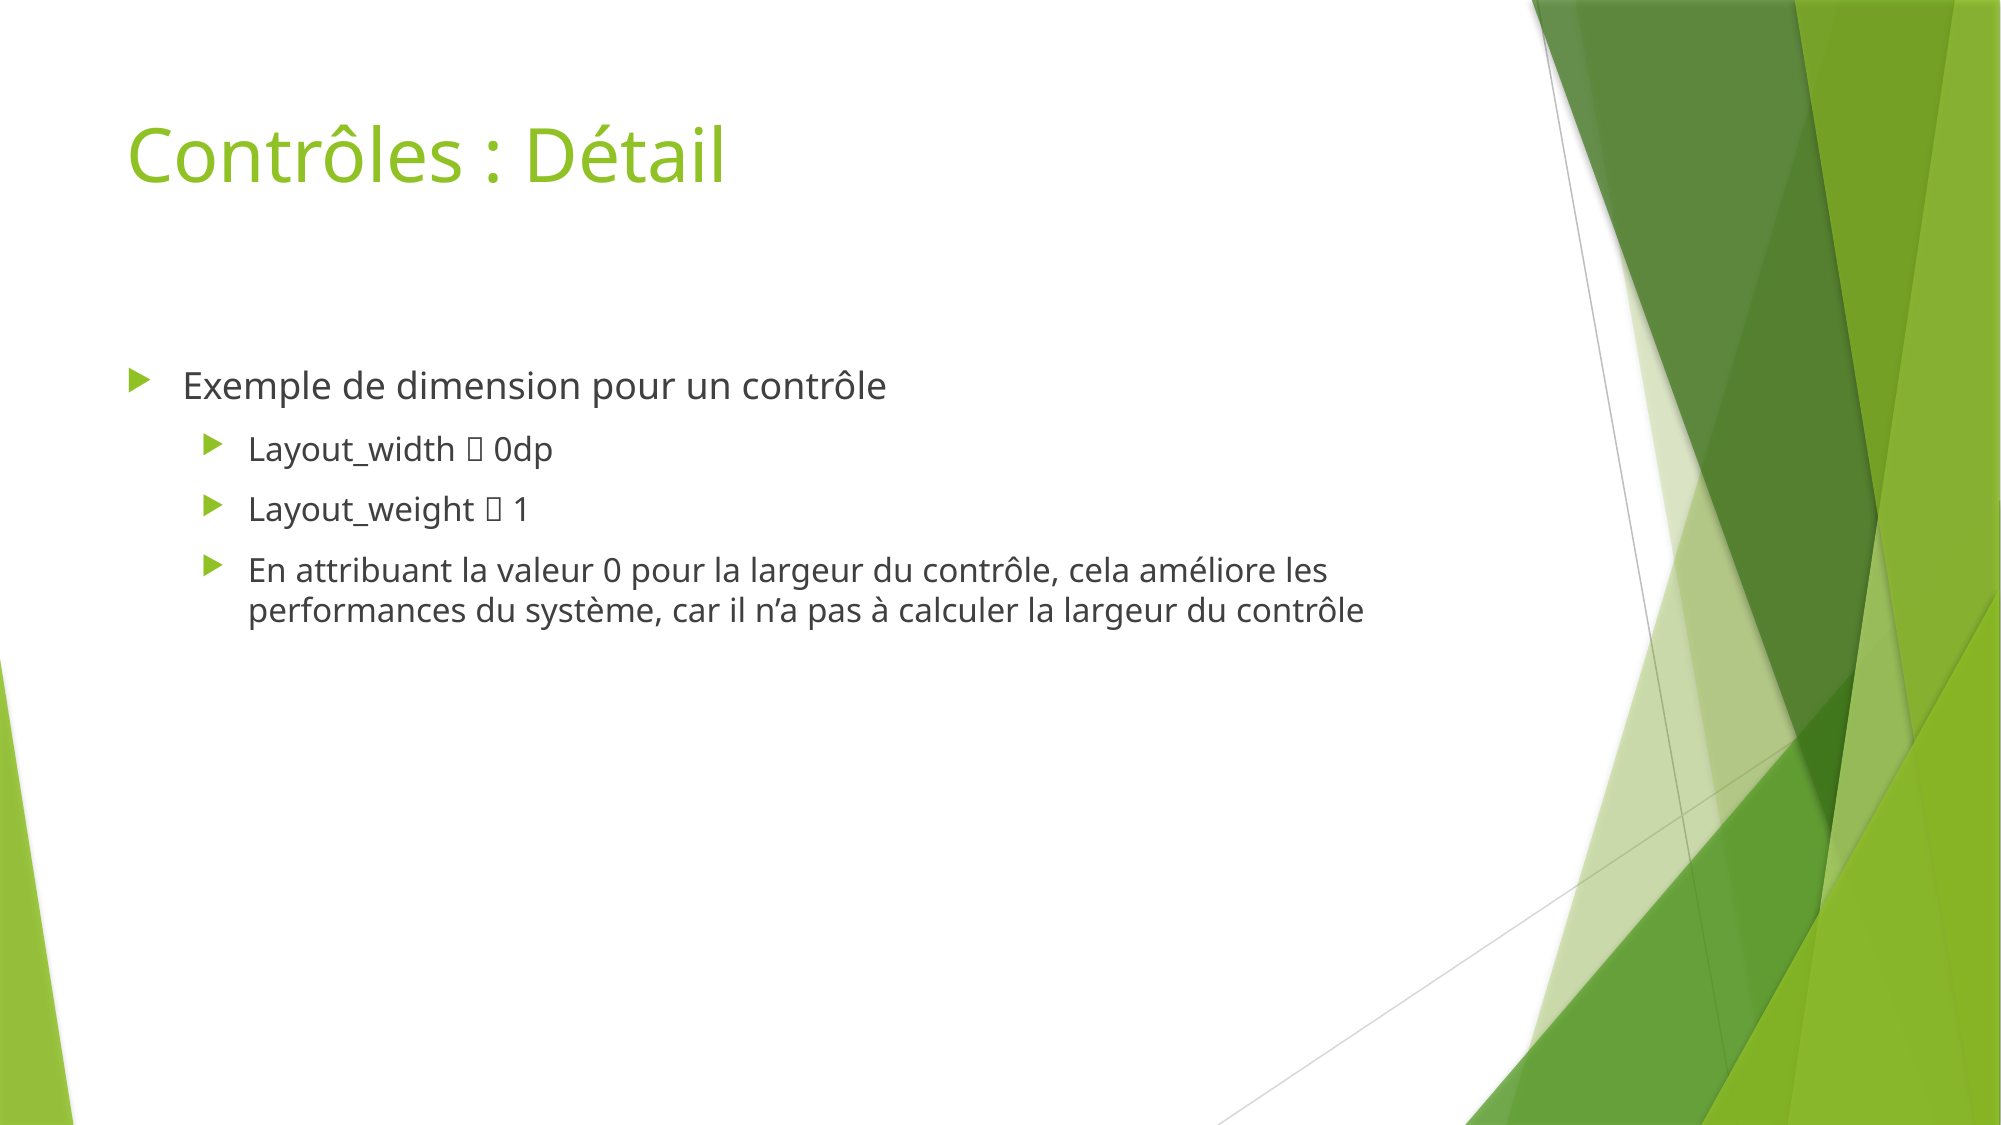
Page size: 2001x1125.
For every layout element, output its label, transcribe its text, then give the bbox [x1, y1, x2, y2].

list Exemple de dimension pour un contrôle Layout_width  0dp Layout_weight  1 En attribuant la valeur 0 pour la largeur du contrôle, cela améliore les performances du système, car il n’a pas à calculer la largeur du contrôle [111, 354, 1522, 992]
title Contrôles : Détail [111, 99, 1522, 317]
